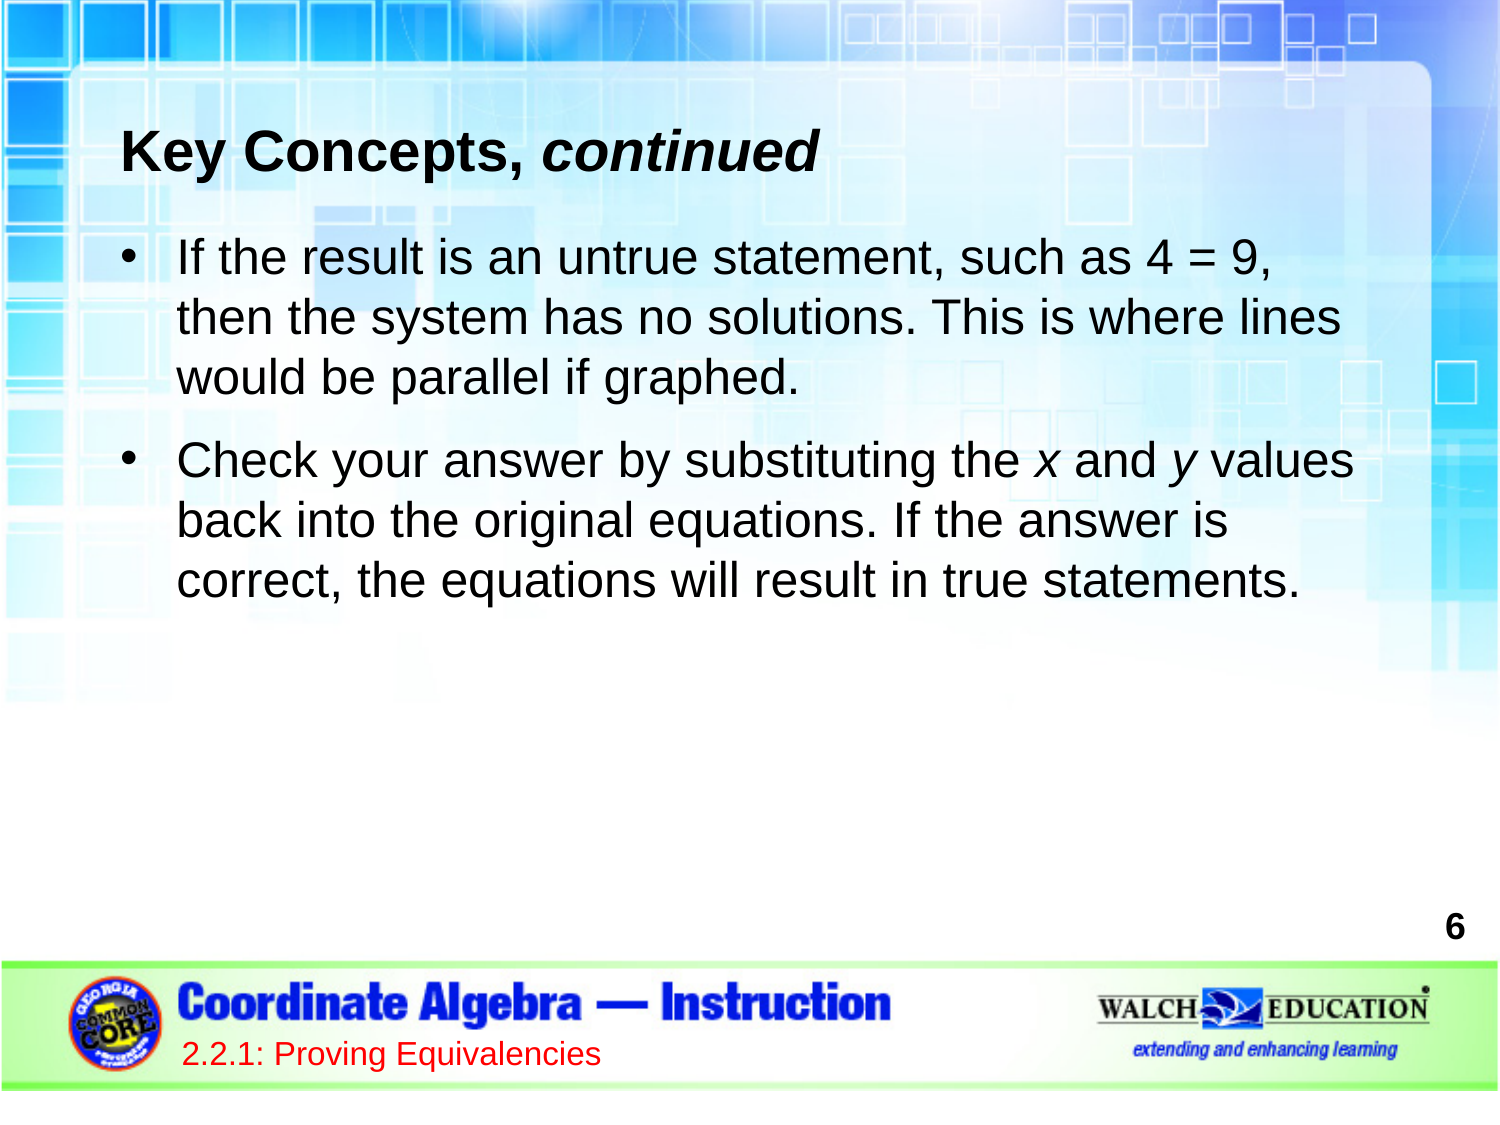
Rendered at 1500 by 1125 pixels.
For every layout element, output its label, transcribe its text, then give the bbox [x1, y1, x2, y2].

slide_number 6 [1361, 901, 1481, 949]
list 2.2.1: Proving Equivalencies [166, 1024, 1074, 1068]
subtitle Key Concepts, continued If the result is an untrue statement, such as 4 = 9, then the system has no solutions. This is where lines would be parallel if graphed. Check your answer by substituting the x and y values back into the original equations. If the answer is correct, the equations will result in true statements. [105, 105, 1394, 925]
picture [1, 0, 1500, 1091]
